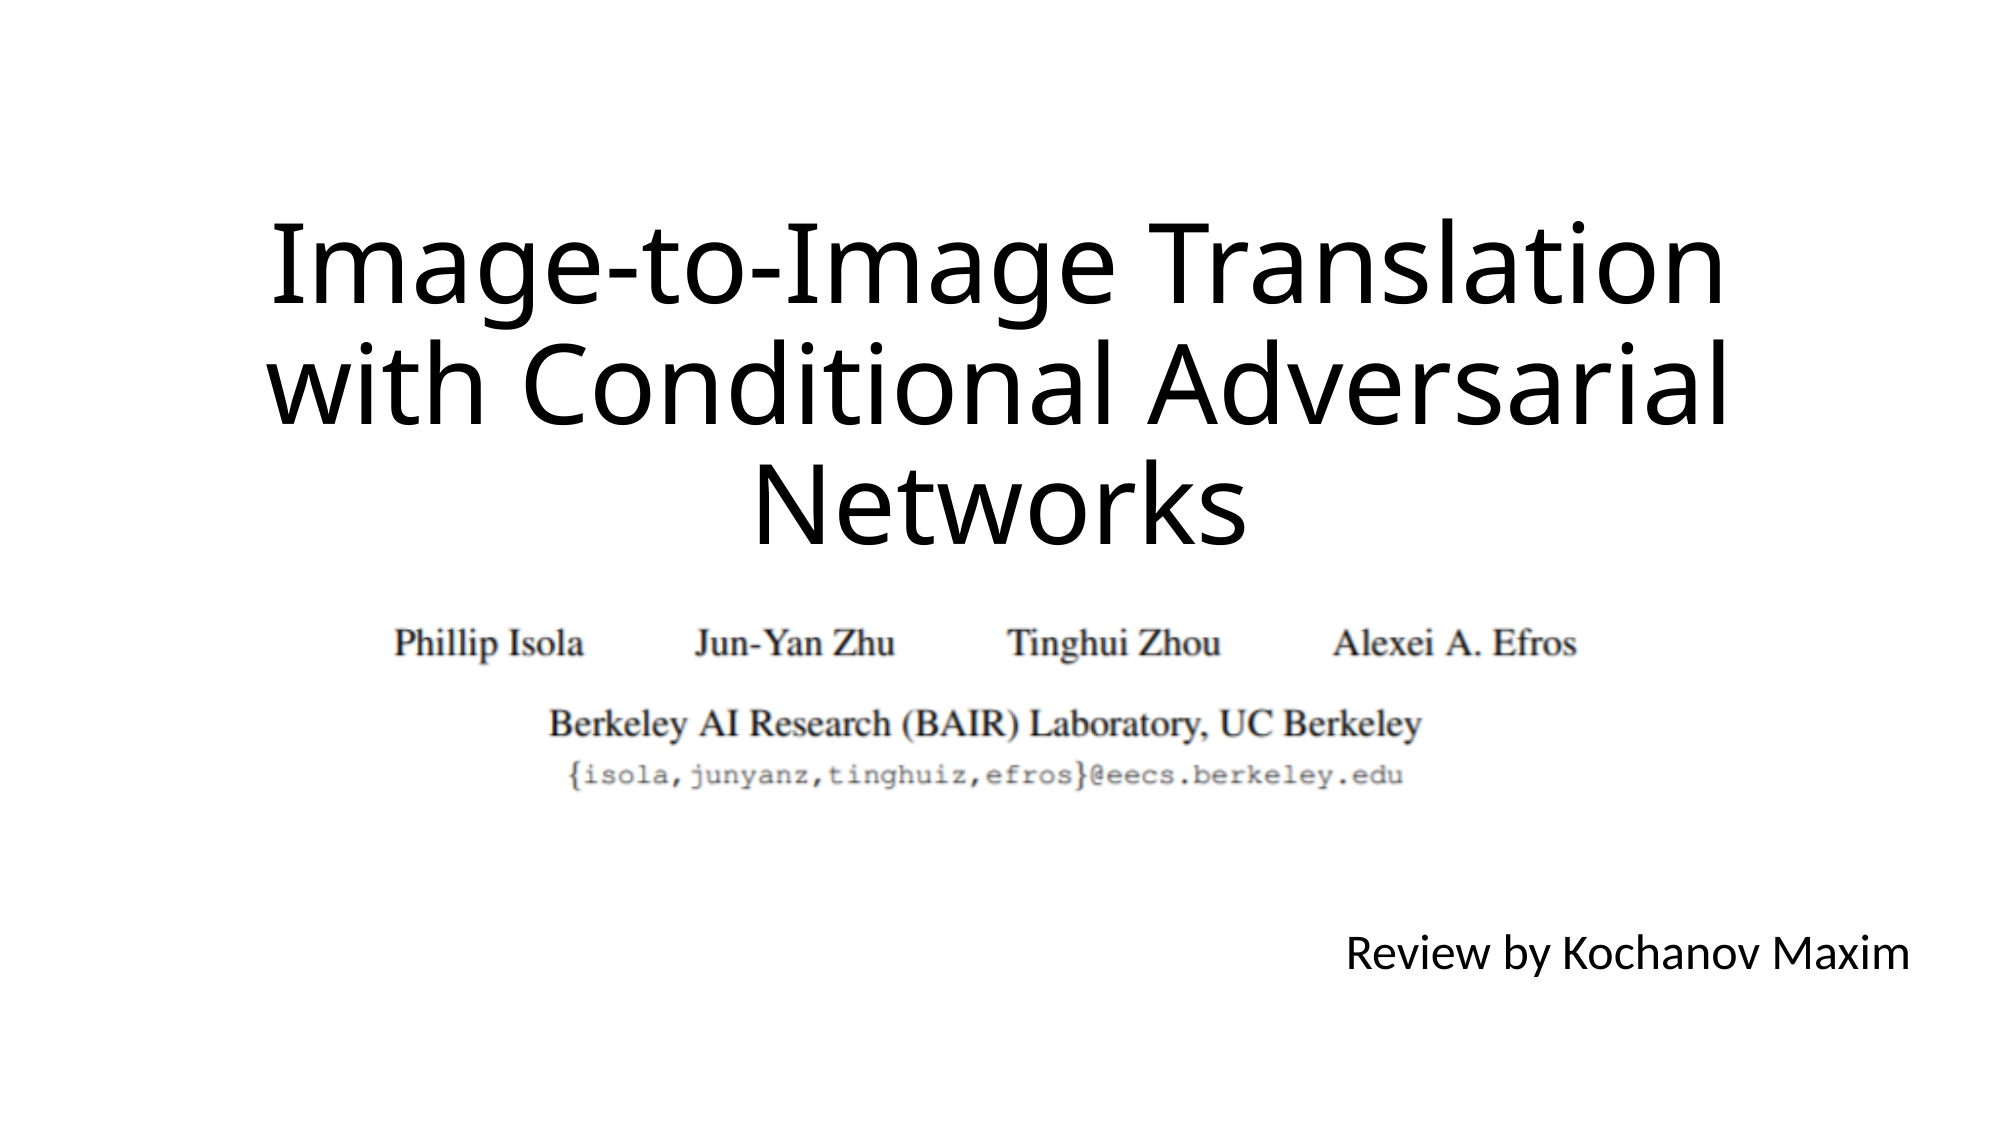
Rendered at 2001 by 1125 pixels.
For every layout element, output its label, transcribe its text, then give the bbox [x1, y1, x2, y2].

subtitle Review by Kochanov Maxim [1325, 918, 1932, 1016]
title Image-to-Image Translation with Conditional Adversarial Networks [249, 184, 1750, 576]
picture [342, 575, 1604, 797]
